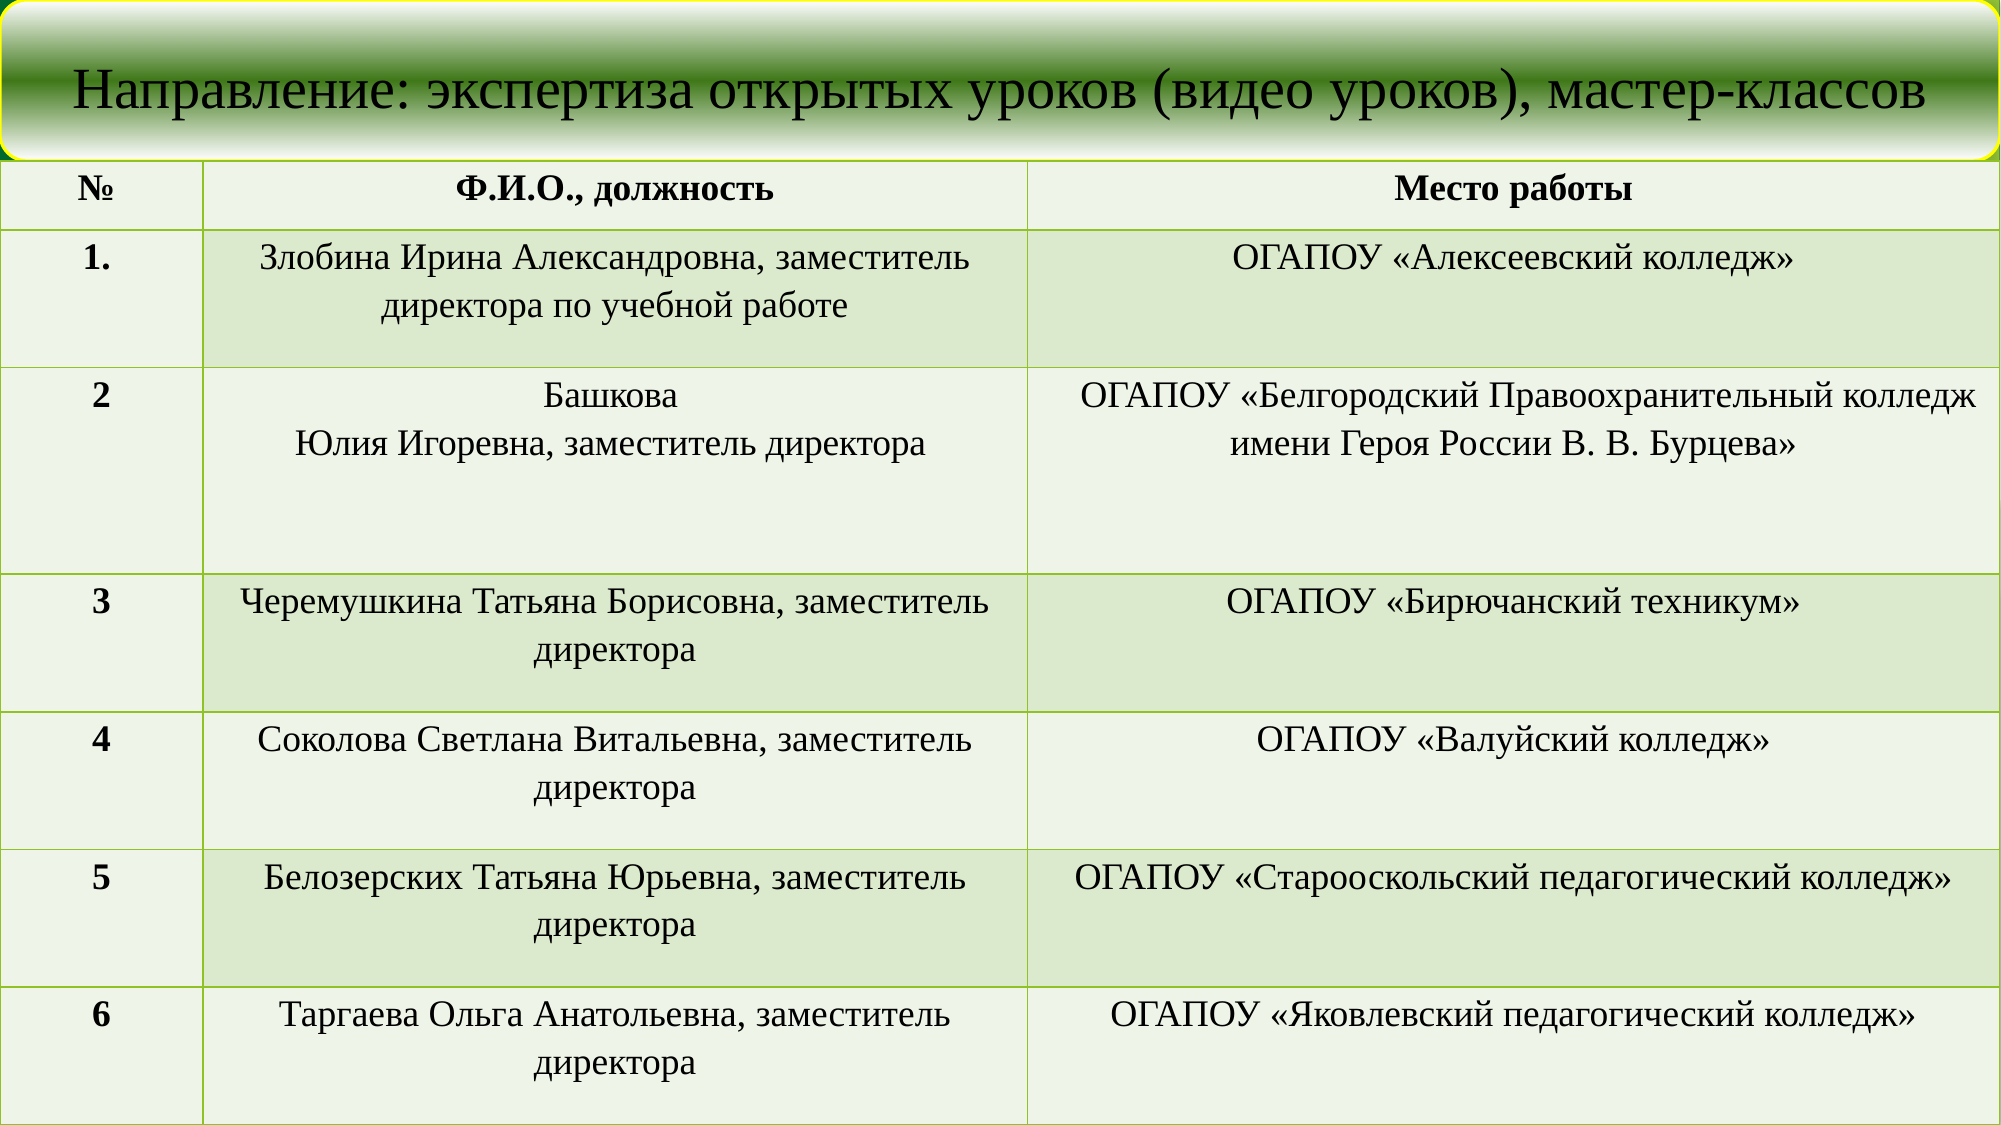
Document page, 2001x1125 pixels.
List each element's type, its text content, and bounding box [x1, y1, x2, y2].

table_cell ОГАПОУ «Старооскольский педагогический колледж» [1028, 850, 1999, 986]
table_cell ОГАПОУ «Валуйский колледж» [1028, 713, 1999, 849]
table_header Ф.И.О., должность [204, 162, 1027, 229]
table_cell ОГАПОУ «Белгородский Правоохранительный колледж имени Героя России В. В. Бурцева» [1028, 368, 1999, 573]
table_cell Злобина Ирина Александровна, заместитель директора по учебной работе [204, 231, 1027, 367]
table_cell Соколова Светлана Витальевна, заместитель директора [204, 713, 1027, 849]
table_cell Черемушкина Татьяна Борисовна, заместитель директора [204, 575, 1027, 711]
table_cell 2 [1, 368, 202, 573]
table_header Место работы [1028, 162, 1999, 229]
table_cell 4 [1, 713, 202, 849]
table_cell Таргаева Ольга Анатольевна, заместитель директора [204, 988, 1027, 1124]
table_cell ОГАПОУ «Алексеевский колледж» [1028, 231, 1999, 367]
table_cell ОГАПОУ «Яковлевский педагогический колледж» [1028, 988, 1999, 1124]
table_cell Башкова Юлия Игоревна, заместитель директора [204, 368, 1027, 573]
table_cell Белозерских Татьяна Юрьевна, заместитель директора [204, 850, 1027, 986]
text_box Направление: экспертиза открытых уроков (видео уроков), мастер-классов [0, 0, 2000, 160]
table_header № [1, 162, 202, 229]
table_cell 3 [1, 575, 202, 711]
table_cell 5 [1, 850, 202, 986]
table_cell ОГАПОУ «Бирючанский техникум» [1028, 575, 1999, 711]
table_cell 1. [1, 231, 202, 367]
table_cell 6 [1, 988, 202, 1124]
